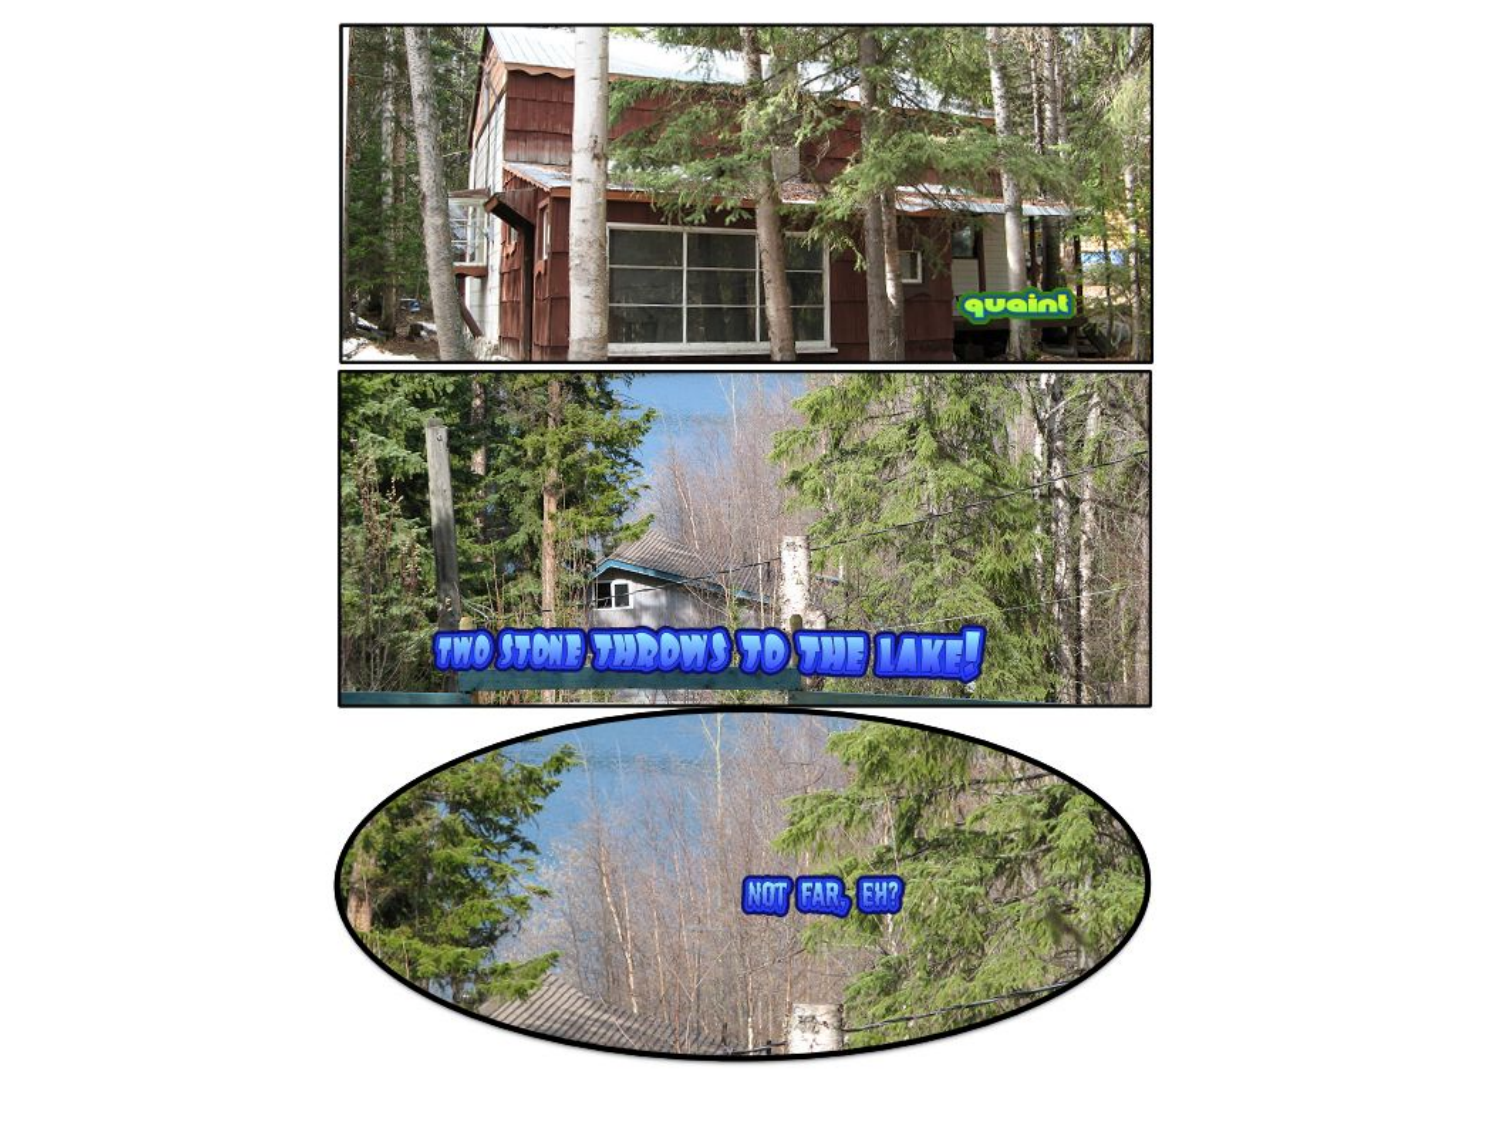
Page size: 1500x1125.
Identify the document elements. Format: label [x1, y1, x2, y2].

picture [315, 0, 1185, 1125]
